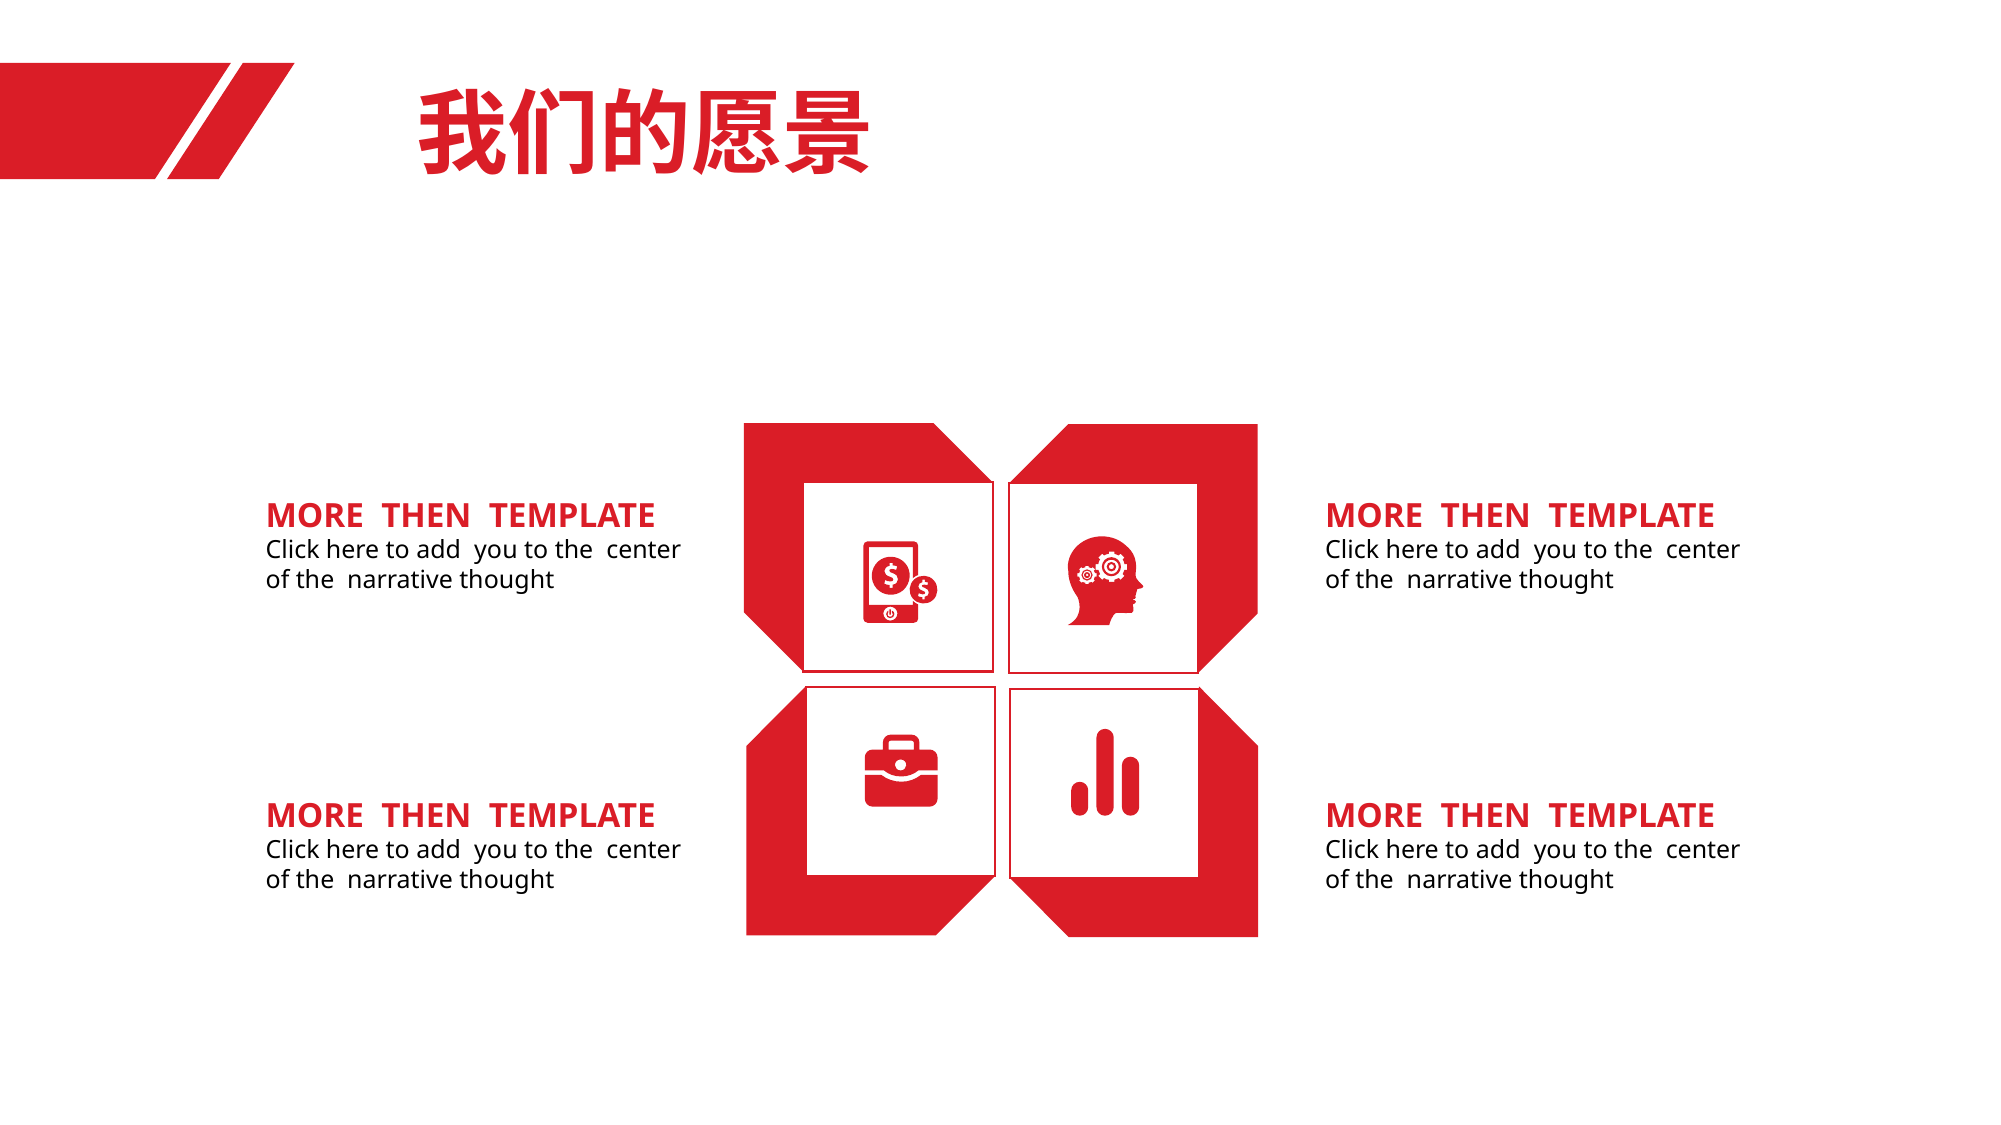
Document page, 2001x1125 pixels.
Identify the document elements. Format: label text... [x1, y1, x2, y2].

text_box [742, 421, 993, 672]
text_box MORE THEN TEMPLATE Click here to add you to the center of the narrative thought [1310, 486, 1756, 601]
text_box [1009, 688, 1200, 879]
text_box MORE THEN TEMPLATE Click here to add you to the center of the narrative thought [1310, 786, 1756, 901]
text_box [1071, 728, 1140, 816]
text_box [802, 481, 994, 673]
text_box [1067, 536, 1148, 626]
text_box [863, 541, 940, 623]
text_box MORE THEN TEMPLATE Click here to add you to the center of the narrative thought [250, 786, 697, 901]
text_box [745, 685, 996, 937]
text_box MORE THEN TEMPLATE Click here to add you to the center of the narrative thought [250, 486, 697, 601]
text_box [864, 734, 938, 807]
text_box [0, 62, 295, 180]
text_box [1008, 482, 1199, 674]
text_box [805, 686, 996, 877]
text_box [1008, 423, 1259, 674]
text_box [1008, 685, 1260, 939]
text_box 我们的愿景 [401, 67, 890, 193]
